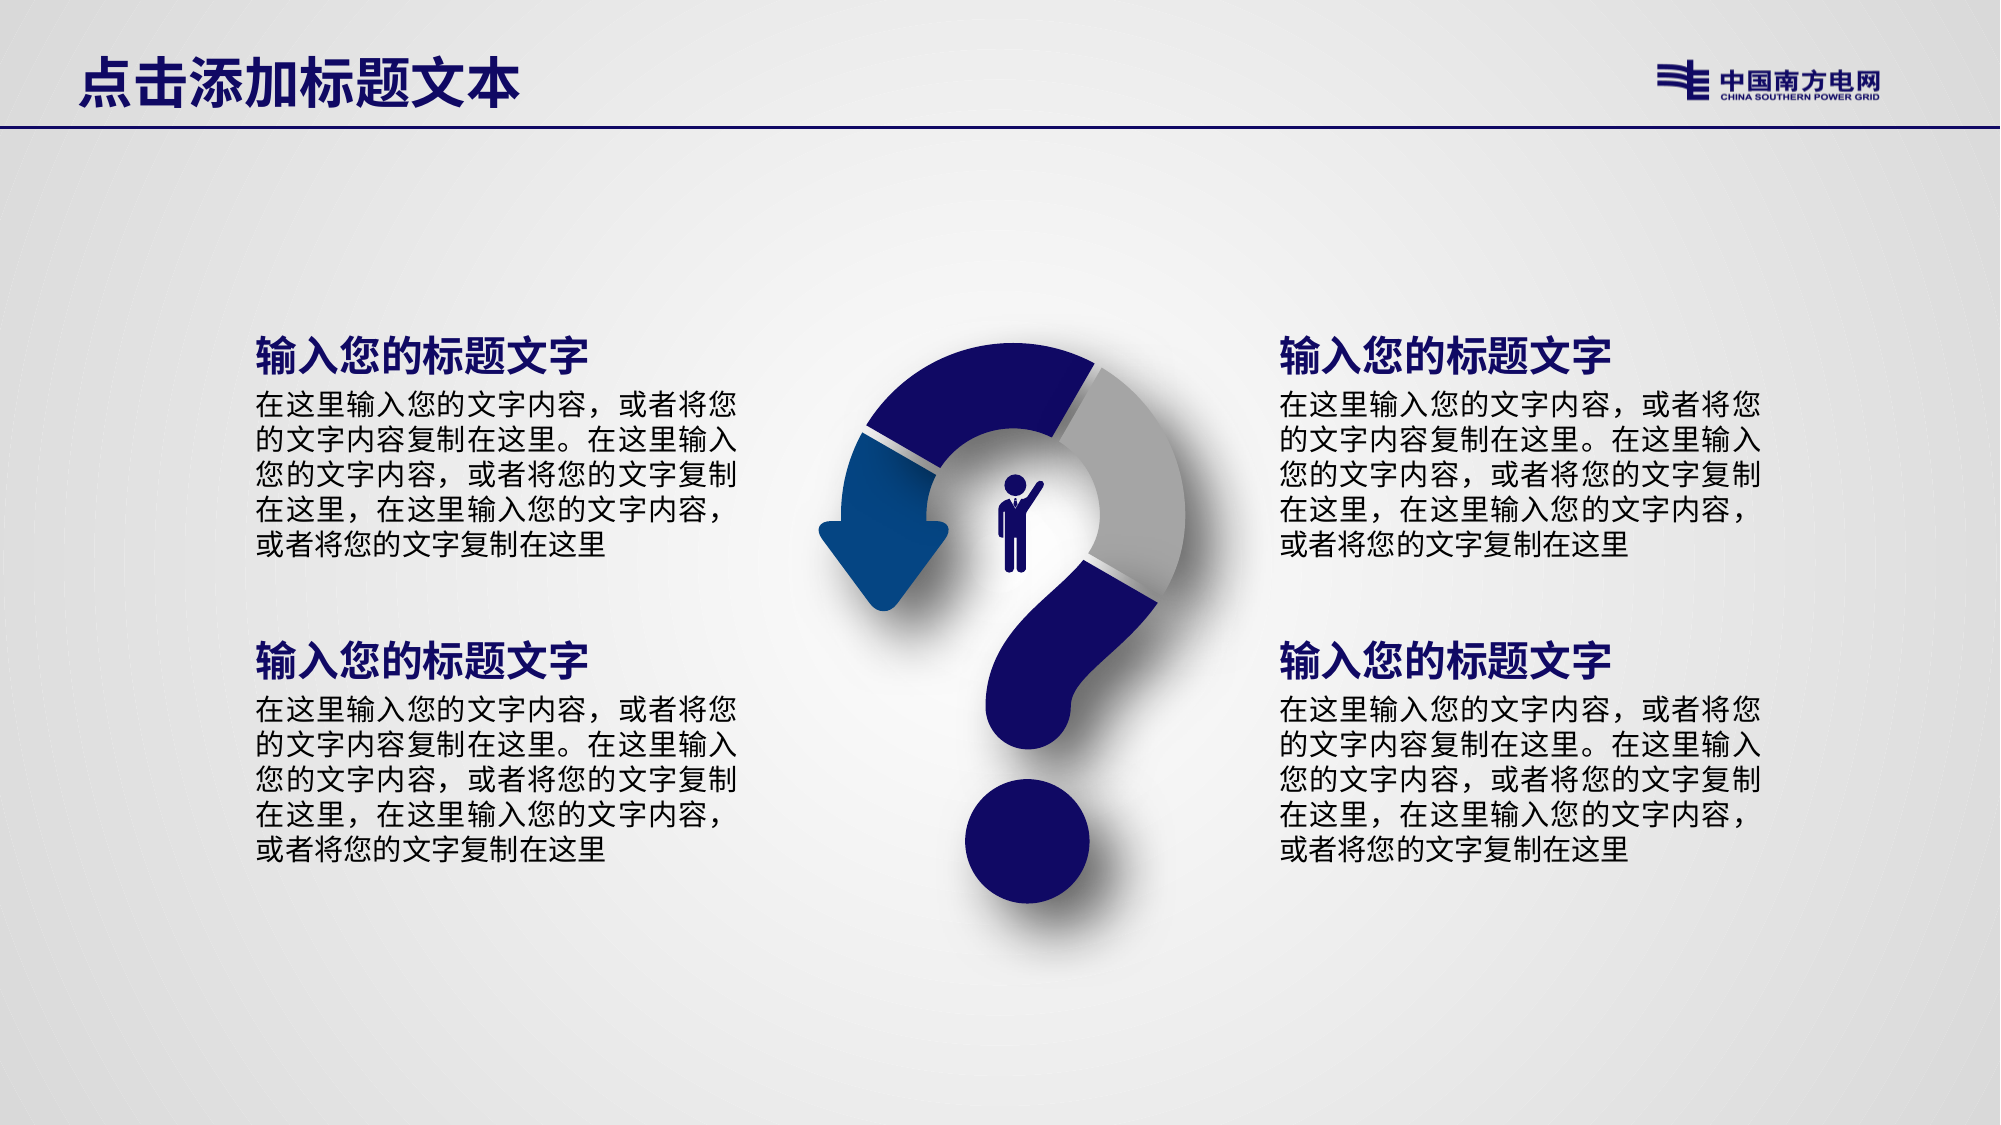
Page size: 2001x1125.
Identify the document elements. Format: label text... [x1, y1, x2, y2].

text_box [998, 480, 1044, 573]
text_box 在这里输入您的文字内容，或者将您的文字内容复制在这里。在这里输入您的文字内容，或者将您的文字复制在这里，在这里输入您的文字内容，或者将您的文字复制在这里 [1264, 683, 1777, 874]
text_box [964, 778, 1091, 905]
text_box [1004, 474, 1027, 497]
text_box [1057, 366, 1187, 574]
text_box [984, 558, 1160, 751]
picture [1634, 40, 1920, 124]
text_box 输入您的标题文字 [1264, 627, 1744, 683]
text_box 输入您的标题文字 [1264, 322, 1744, 378]
text_box 输入您的标题文字 [241, 627, 720, 683]
text_box 输入您的标题文字 [241, 322, 720, 378]
text_box 在这里输入您的文字内容，或者将您的文字内容复制在这里。在这里输入您的文字内容，或者将您的文字复制在这里，在这里输入您的文字内容，或者将您的文字复制在这里 [1264, 378, 1777, 569]
text_box [864, 341, 1097, 470]
text_box 点击添加标题文本 [63, 40, 537, 122]
text_box [817, 430, 950, 613]
text_box 在这里输入您的文字内容，或者将您的文字内容复制在这里。在这里输入您的文字内容，或者将您的文字复制在这里，在这里输入您的文字内容，或者将您的文字复制在这里 [241, 683, 753, 874]
text_box 在这里输入您的文字内容，或者将您的文字内容复制在这里。在这里输入您的文字内容，或者将您的文字复制在这里，在这里输入您的文字内容，或者将您的文字复制在这里 [241, 378, 753, 569]
